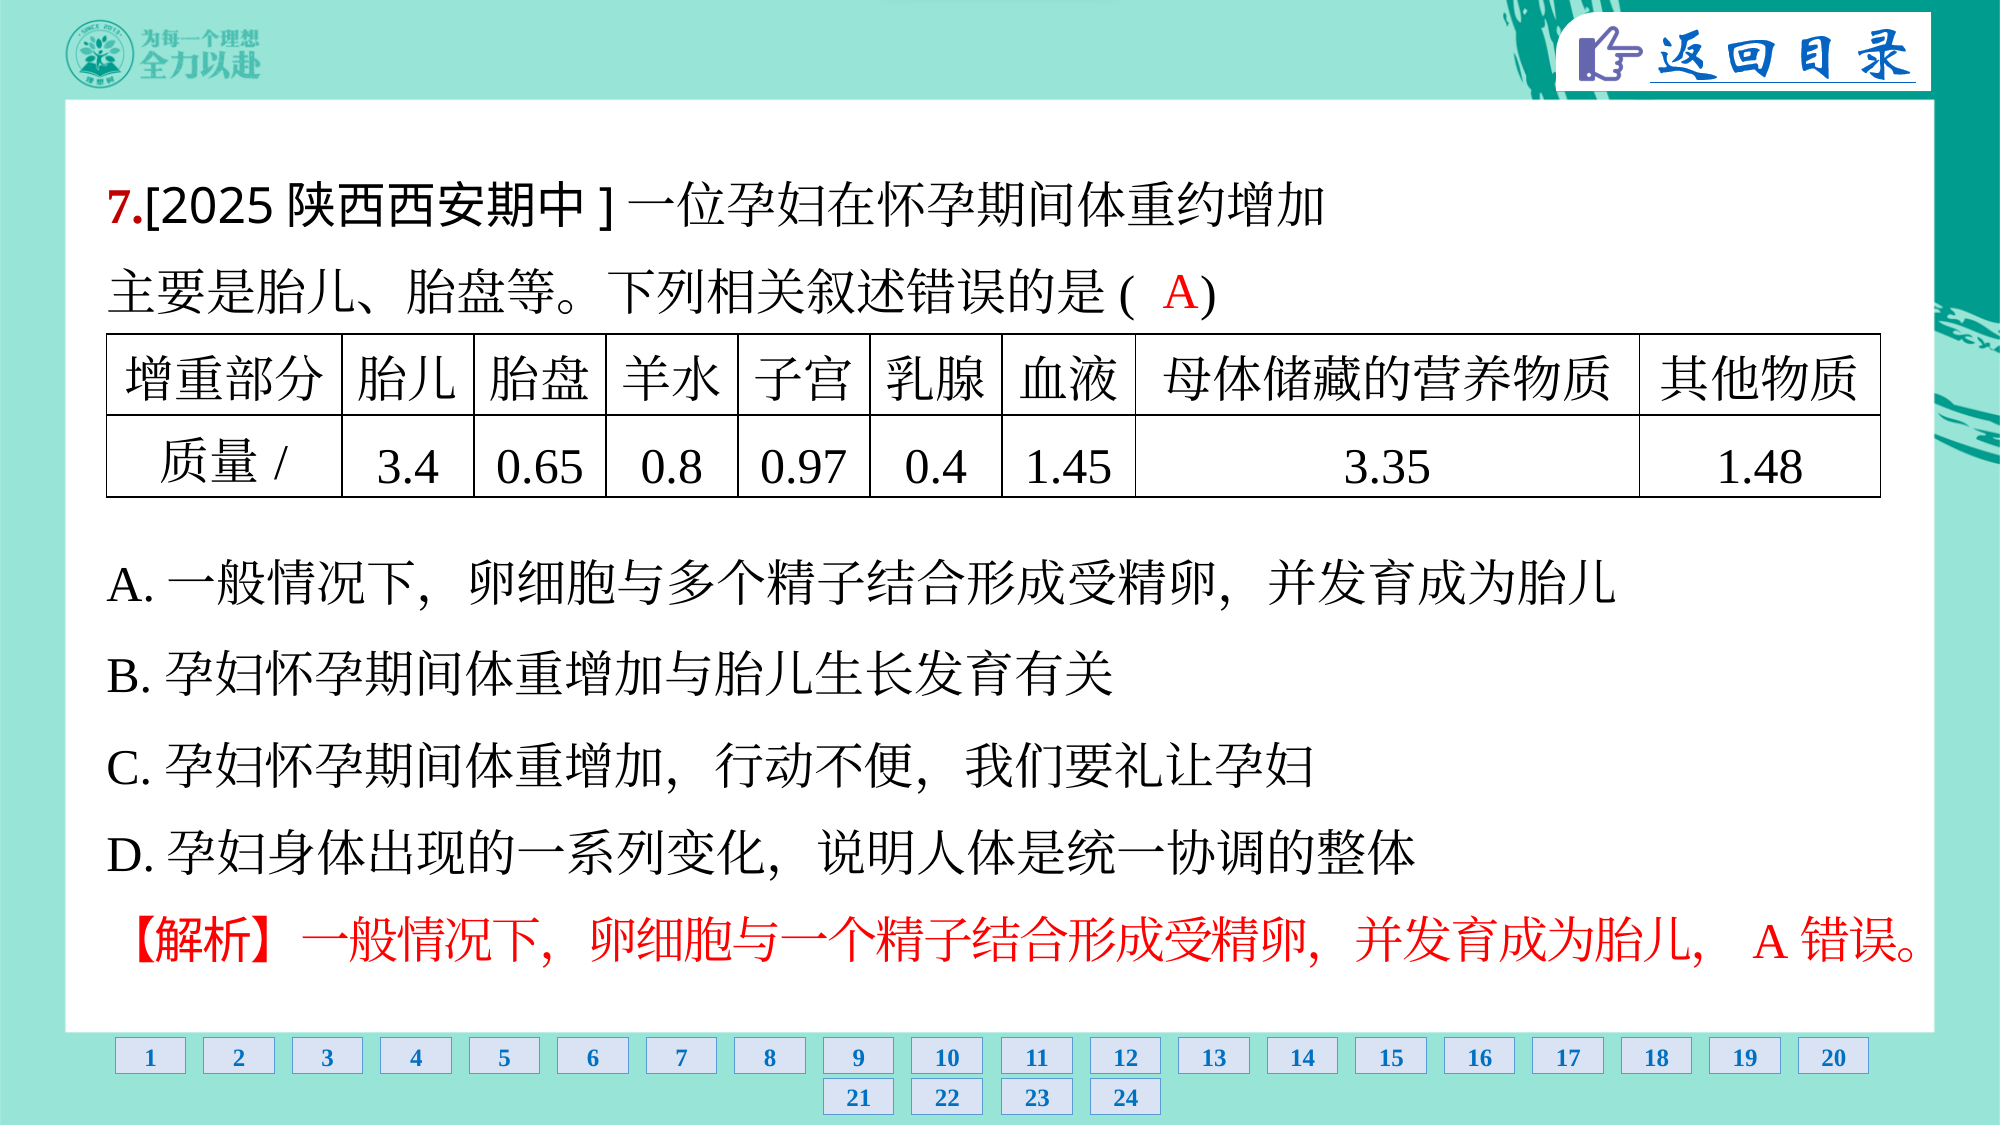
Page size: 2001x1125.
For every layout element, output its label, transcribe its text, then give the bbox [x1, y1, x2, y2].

text_box 【解析】一般情况下，卵细胞与一个精子结合形成受精卵，并发育成为胎儿，A错误。 [106, 878, 1895, 958]
text_box A.一般情况下，卵细胞与多个精子结合形成受精卵，并发育成为胎儿 B.孕妇怀孕期间体重增加与胎儿生长发育有关 C.孕妇怀孕期间体重增加，行动不便，我们要礼让孕妇 D.孕妇身体出现的一系列变化，说明人体是统一协调的整体 [106, 519, 1895, 873]
picture [0, 0, 2000, 1125]
text_box A [1144, 231, 1217, 310]
